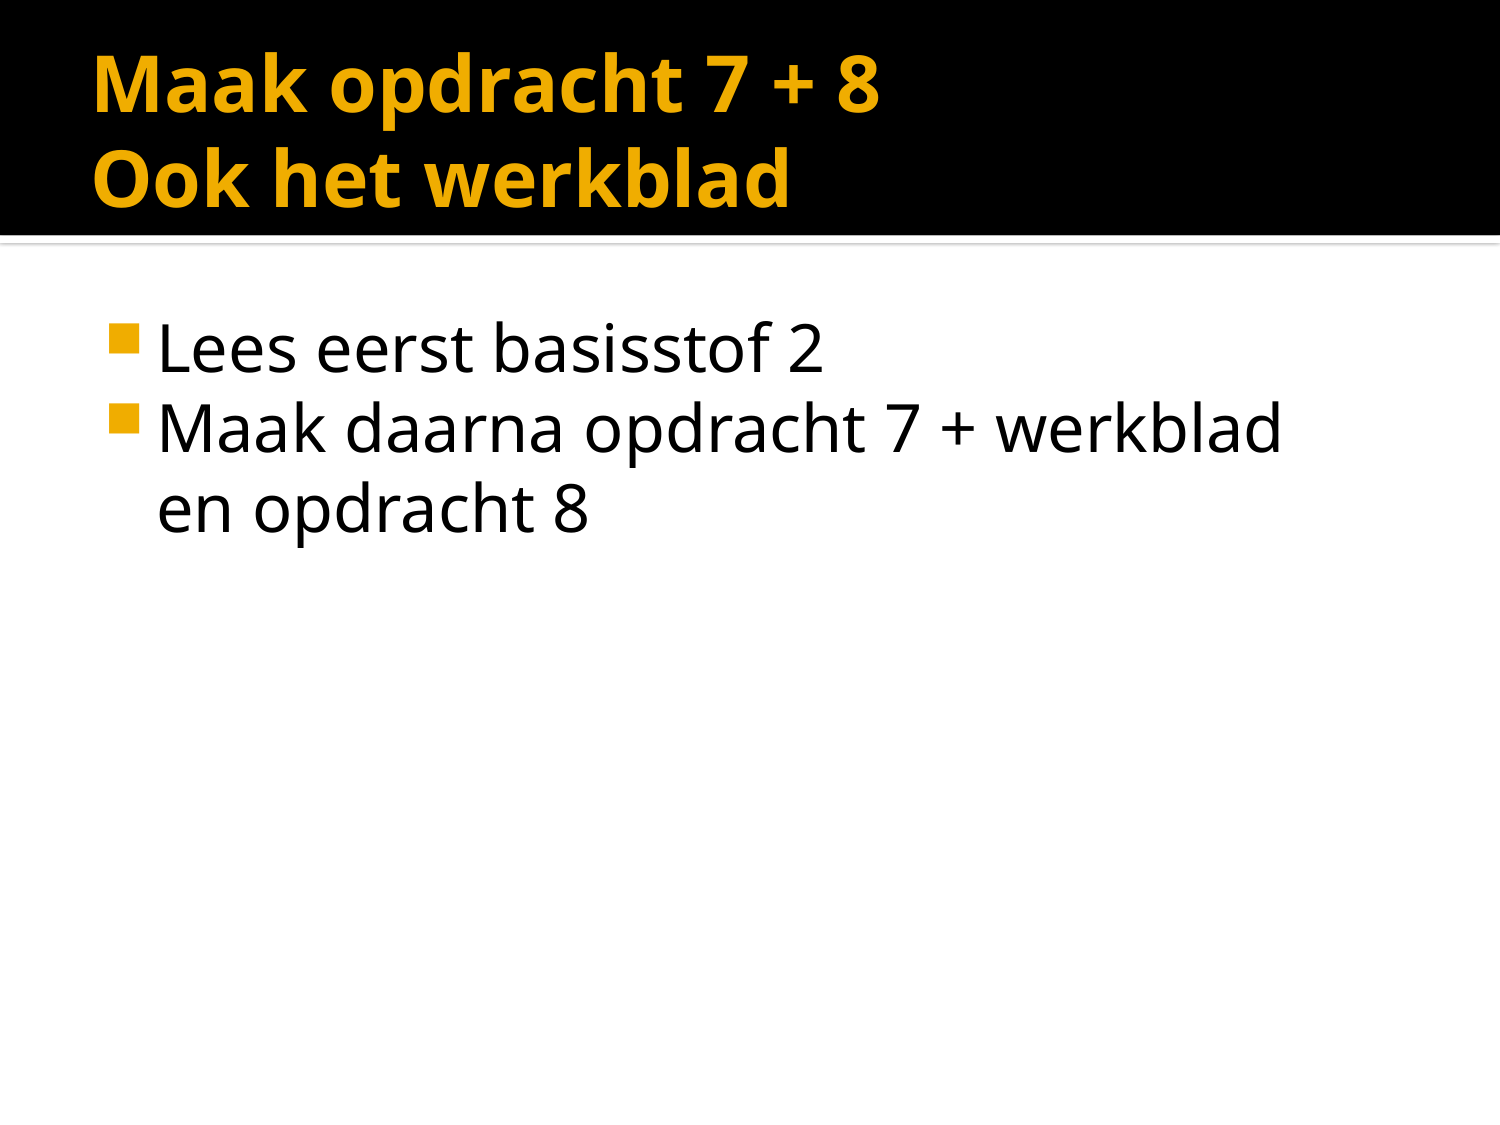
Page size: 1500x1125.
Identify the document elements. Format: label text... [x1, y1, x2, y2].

list Lees eerst basisstof 2 Maak daarna opdracht 7 + werkblad en opdracht 8 [75, 291, 1425, 1050]
title Maak opdracht 7 + 8 Ook het werkblad [75, 25, 1425, 231]
